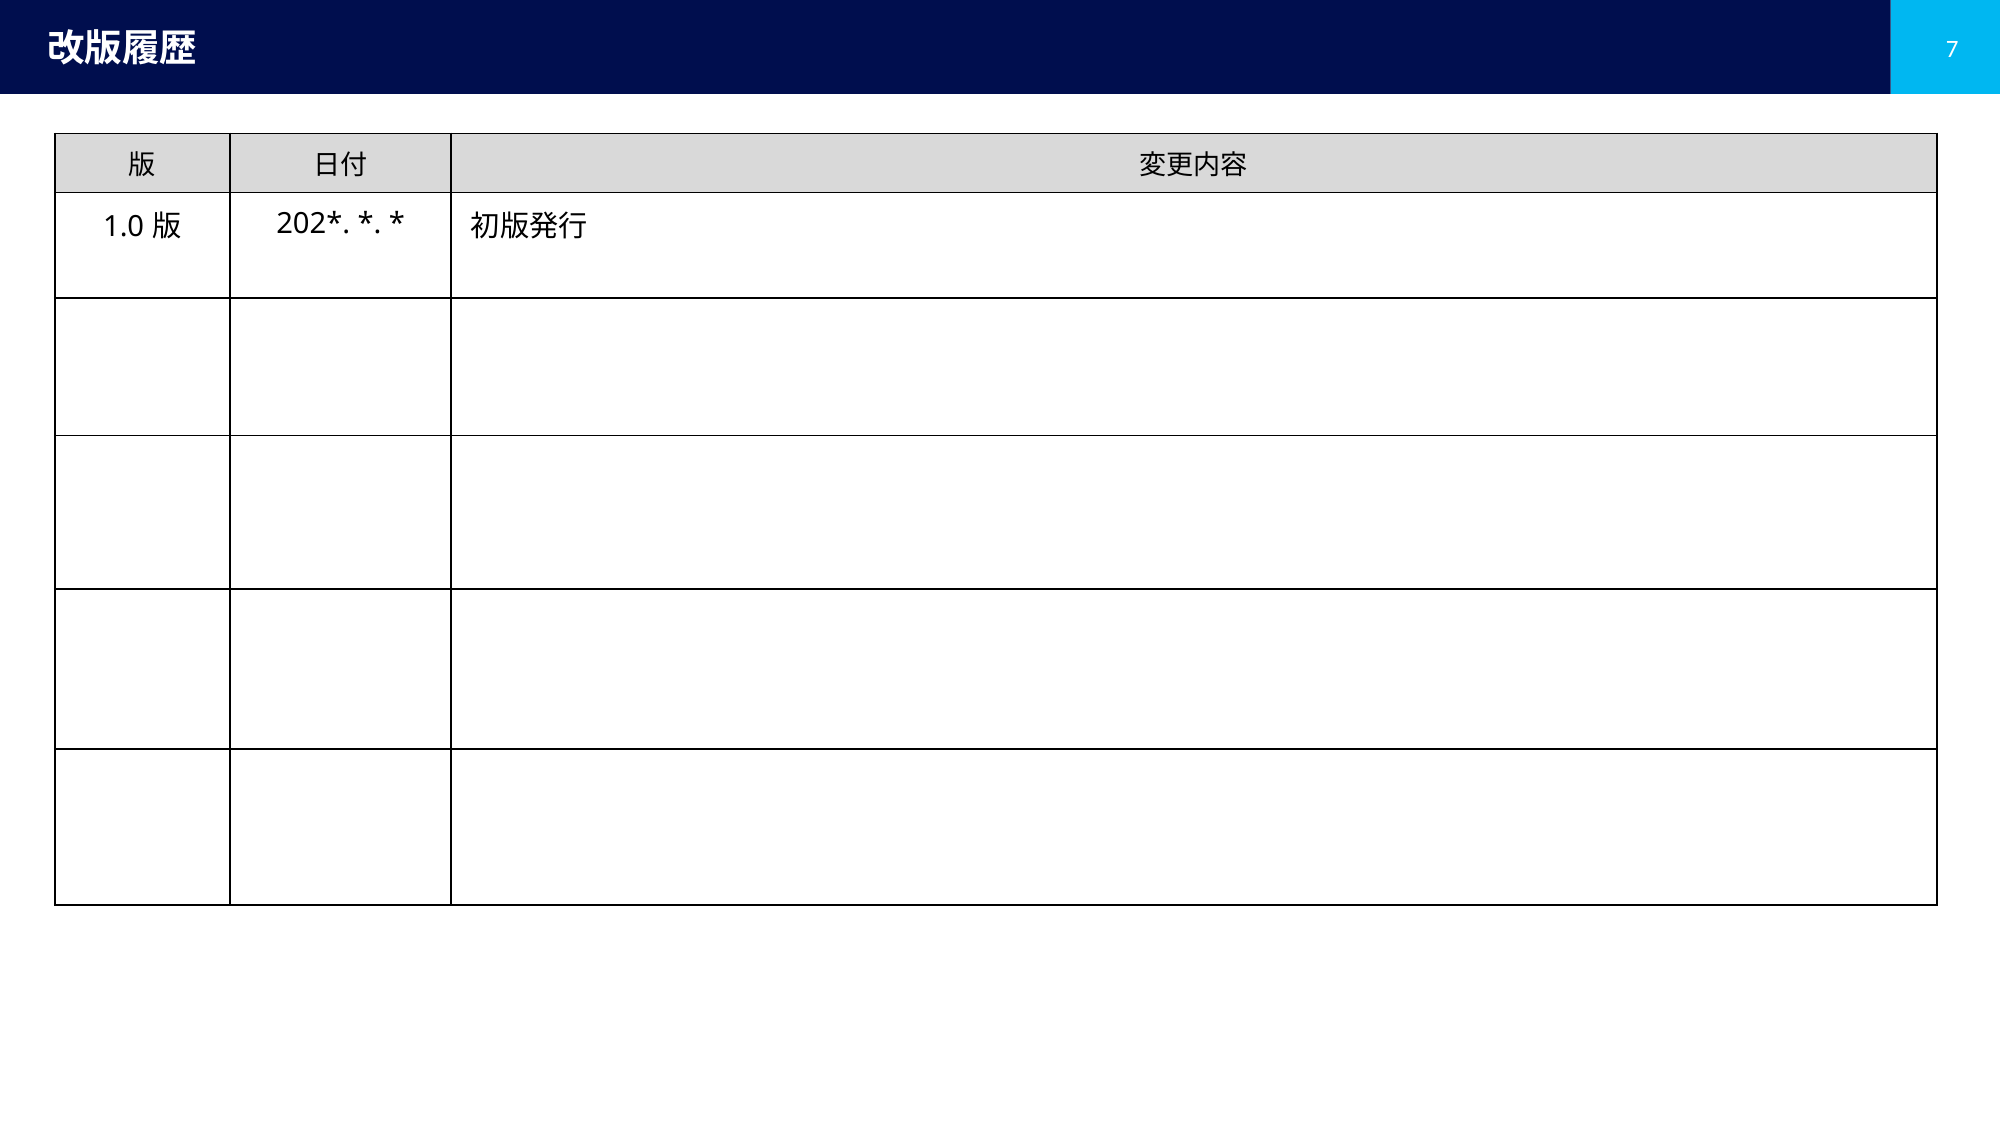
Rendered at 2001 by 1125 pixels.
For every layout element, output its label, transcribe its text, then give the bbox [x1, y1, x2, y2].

table_cell 202*. *. * [231, 193, 450, 297]
title 改版履歴 [0, 0, 1891, 94]
table_cell [56, 299, 229, 435]
table_cell [231, 750, 450, 904]
table_cell [452, 590, 1936, 748]
table_cell [56, 436, 229, 588]
table_header 変更内容 [452, 134, 1936, 192]
table_cell 1.0版 [56, 193, 229, 297]
table_cell [231, 436, 450, 588]
table_cell [452, 750, 1936, 904]
table_cell 初版発行 [452, 193, 1936, 297]
table_cell [452, 436, 1936, 588]
table_cell [56, 590, 229, 748]
table_cell [231, 299, 450, 435]
table_cell [56, 750, 229, 904]
table_header 版 [56, 134, 229, 192]
table_cell [231, 590, 450, 748]
table_header 日付 [231, 134, 450, 192]
table_cell [452, 299, 1936, 435]
